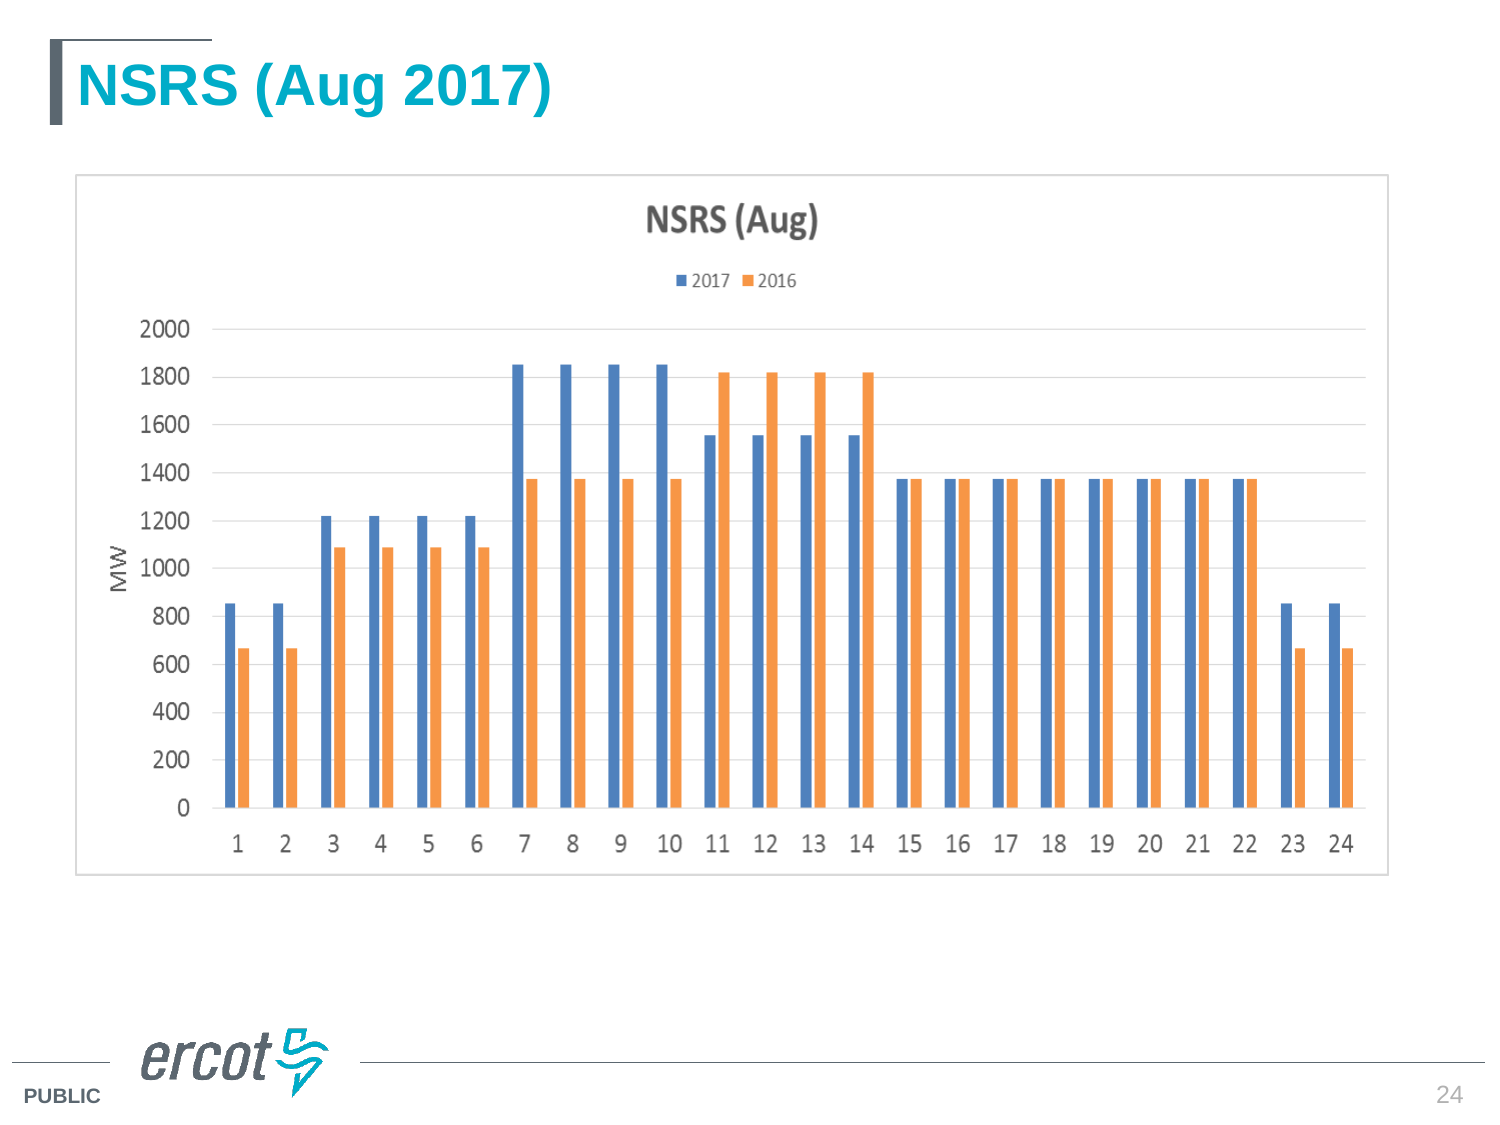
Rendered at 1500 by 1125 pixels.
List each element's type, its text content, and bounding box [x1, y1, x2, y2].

title NSRS (Aug 2017) [62, 39, 1450, 228]
picture [137, 1024, 332, 1100]
picture [74, 174, 1389, 877]
slide_number 24 [1412, 1076, 1488, 1112]
